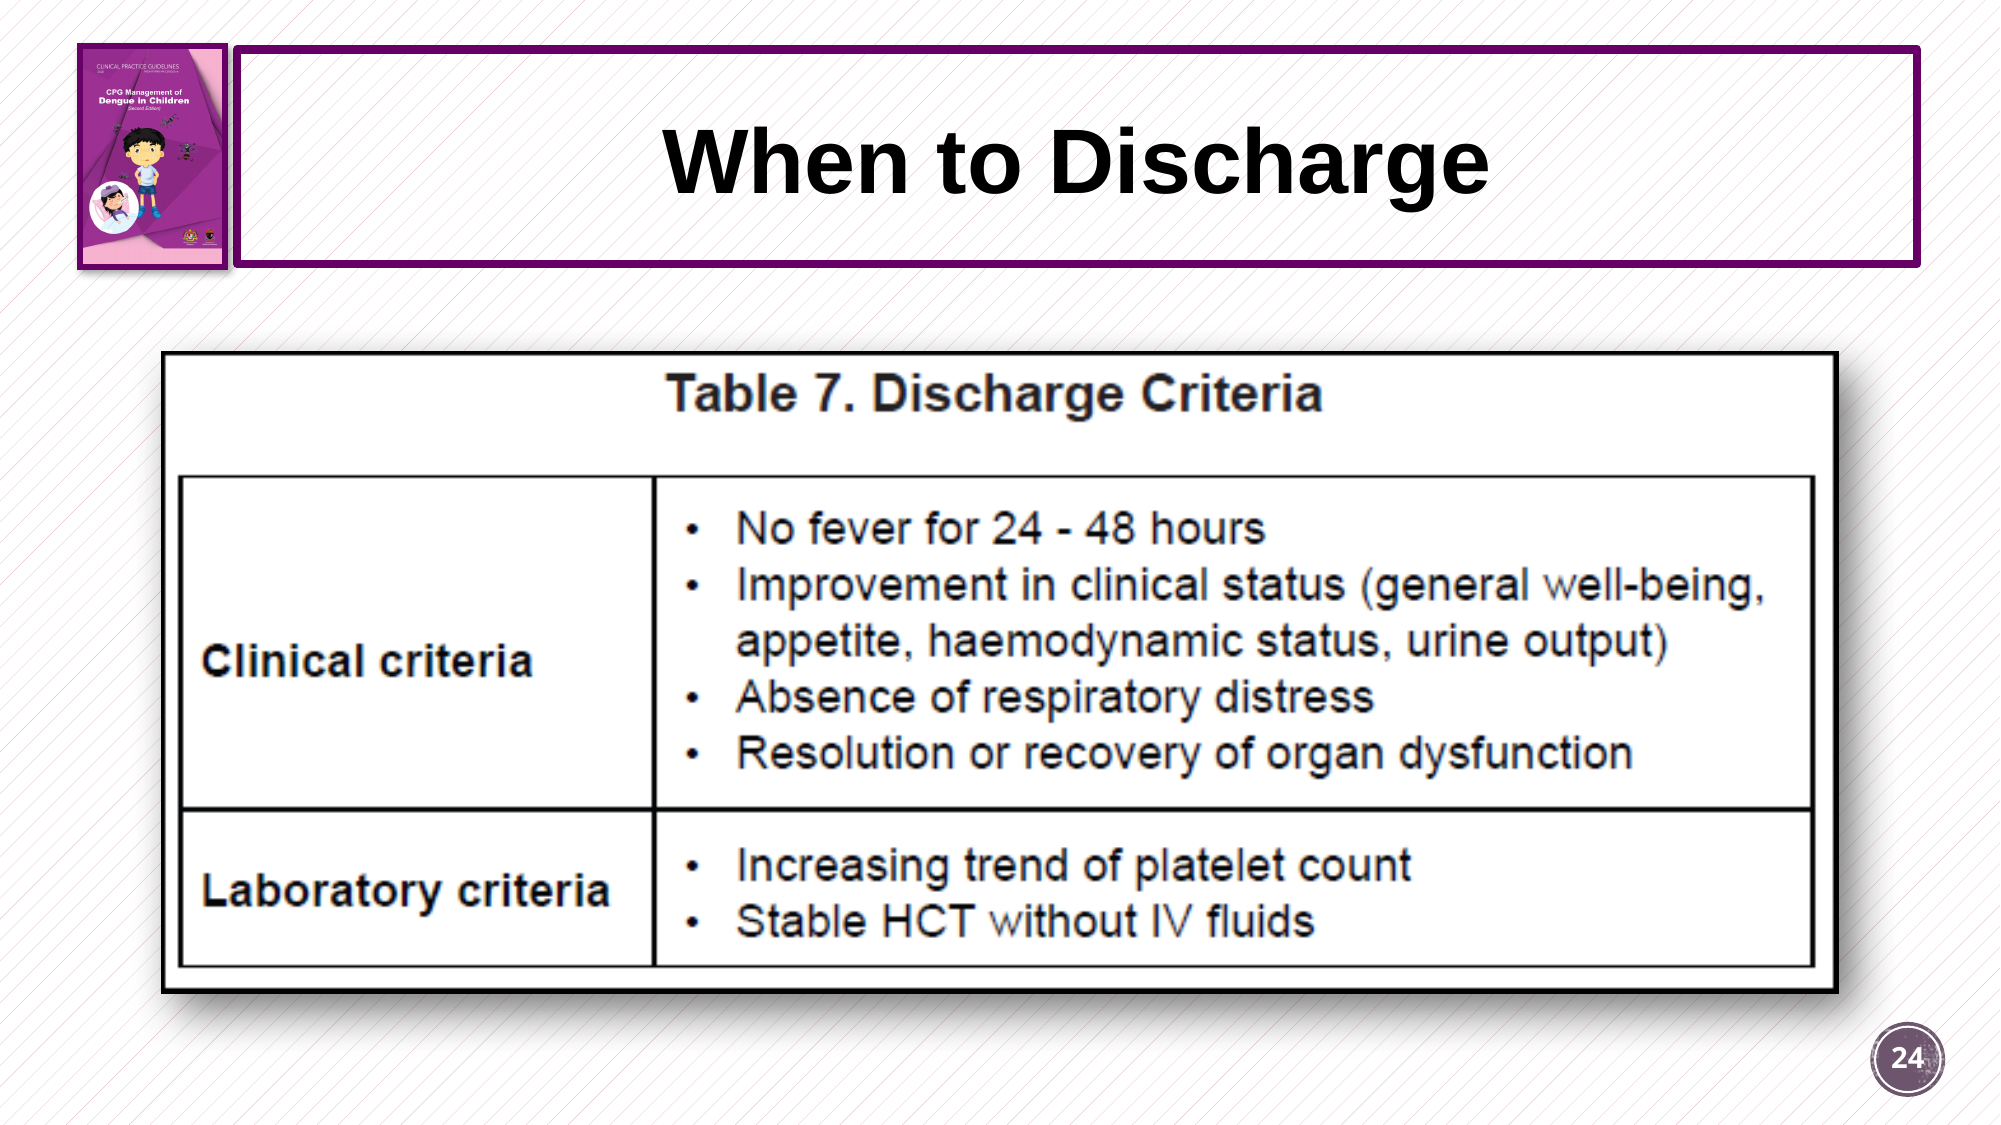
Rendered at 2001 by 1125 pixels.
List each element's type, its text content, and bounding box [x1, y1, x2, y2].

text_box When to Discharge [237, 49, 1918, 264]
slide_number 24 [1855, 1028, 1961, 1089]
picture [83, 49, 222, 264]
picture [161, 352, 1838, 994]
